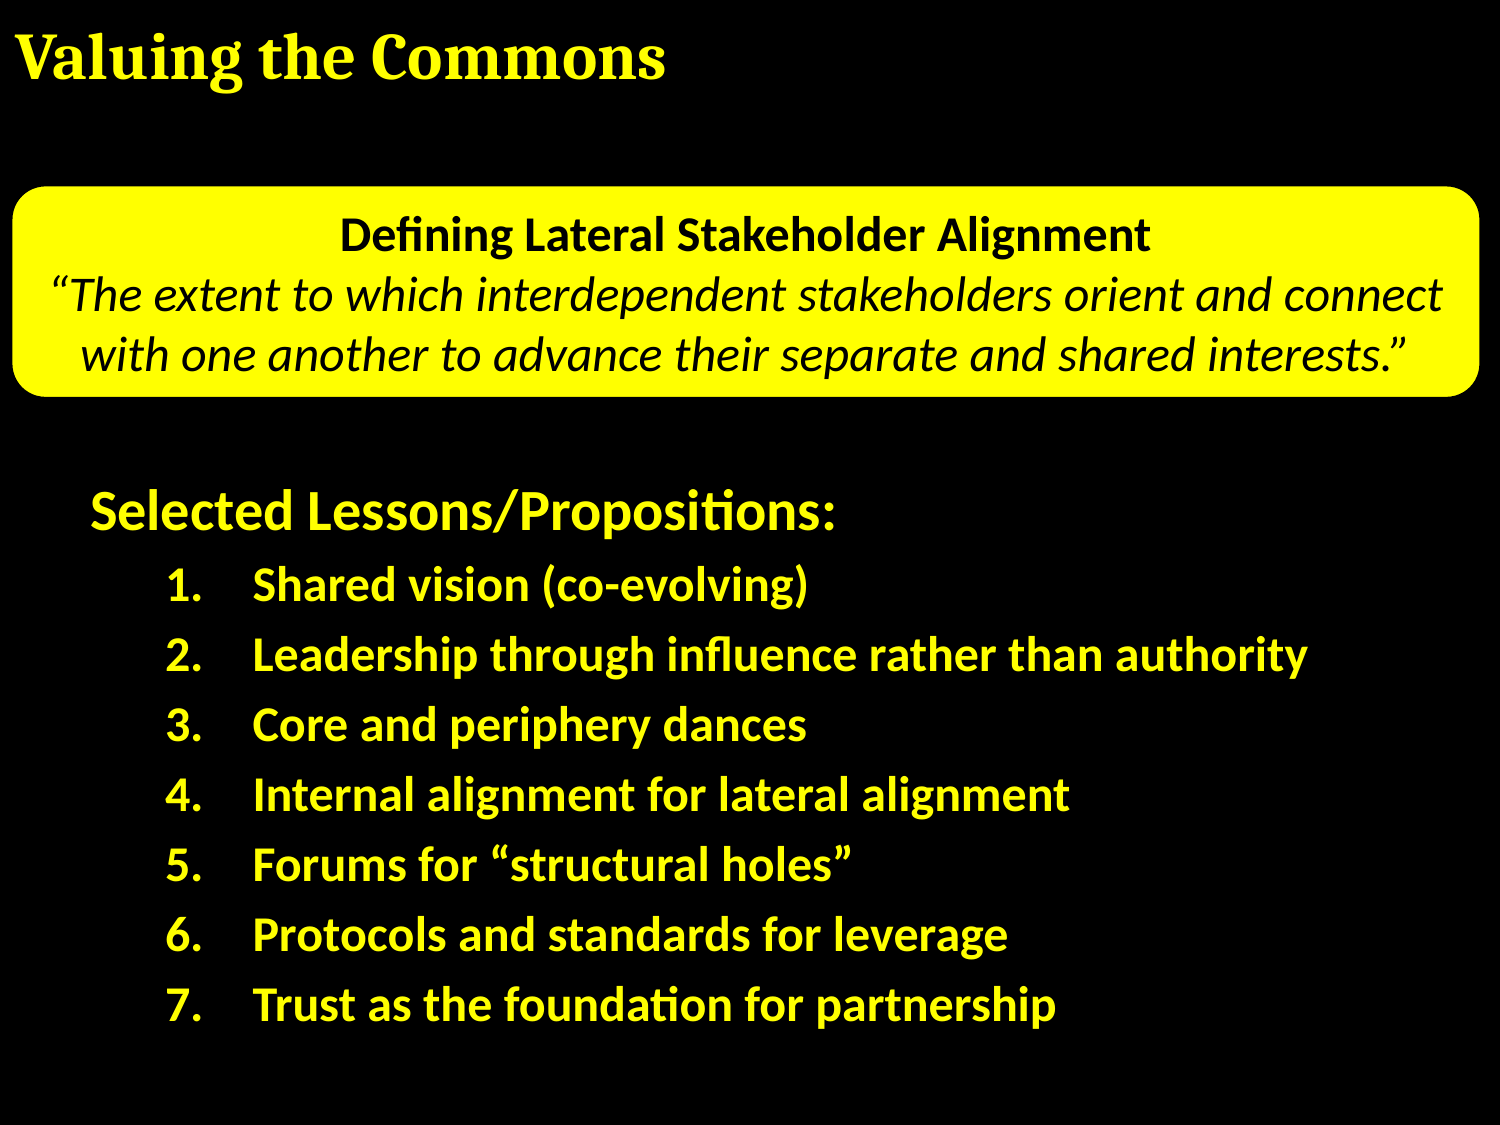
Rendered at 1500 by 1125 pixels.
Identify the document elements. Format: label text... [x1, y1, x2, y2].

title Valuing the Commons [0, 0, 1350, 106]
list Selected Lessons/Propositions: Shared vision (co-evolving) Leadership through influence rather than authority Core and periphery dances Internal alignment for lateral alignment Forums for “structural holes” Protocols and standards for leverage Trust as the foundation for partnership [75, 464, 1425, 1013]
text_box Defining Lateral Stakeholder Alignment “The extent to which interdependent stakeholders orient and connect with one another to advance their separate and shared interests.” [9, 183, 1483, 400]
